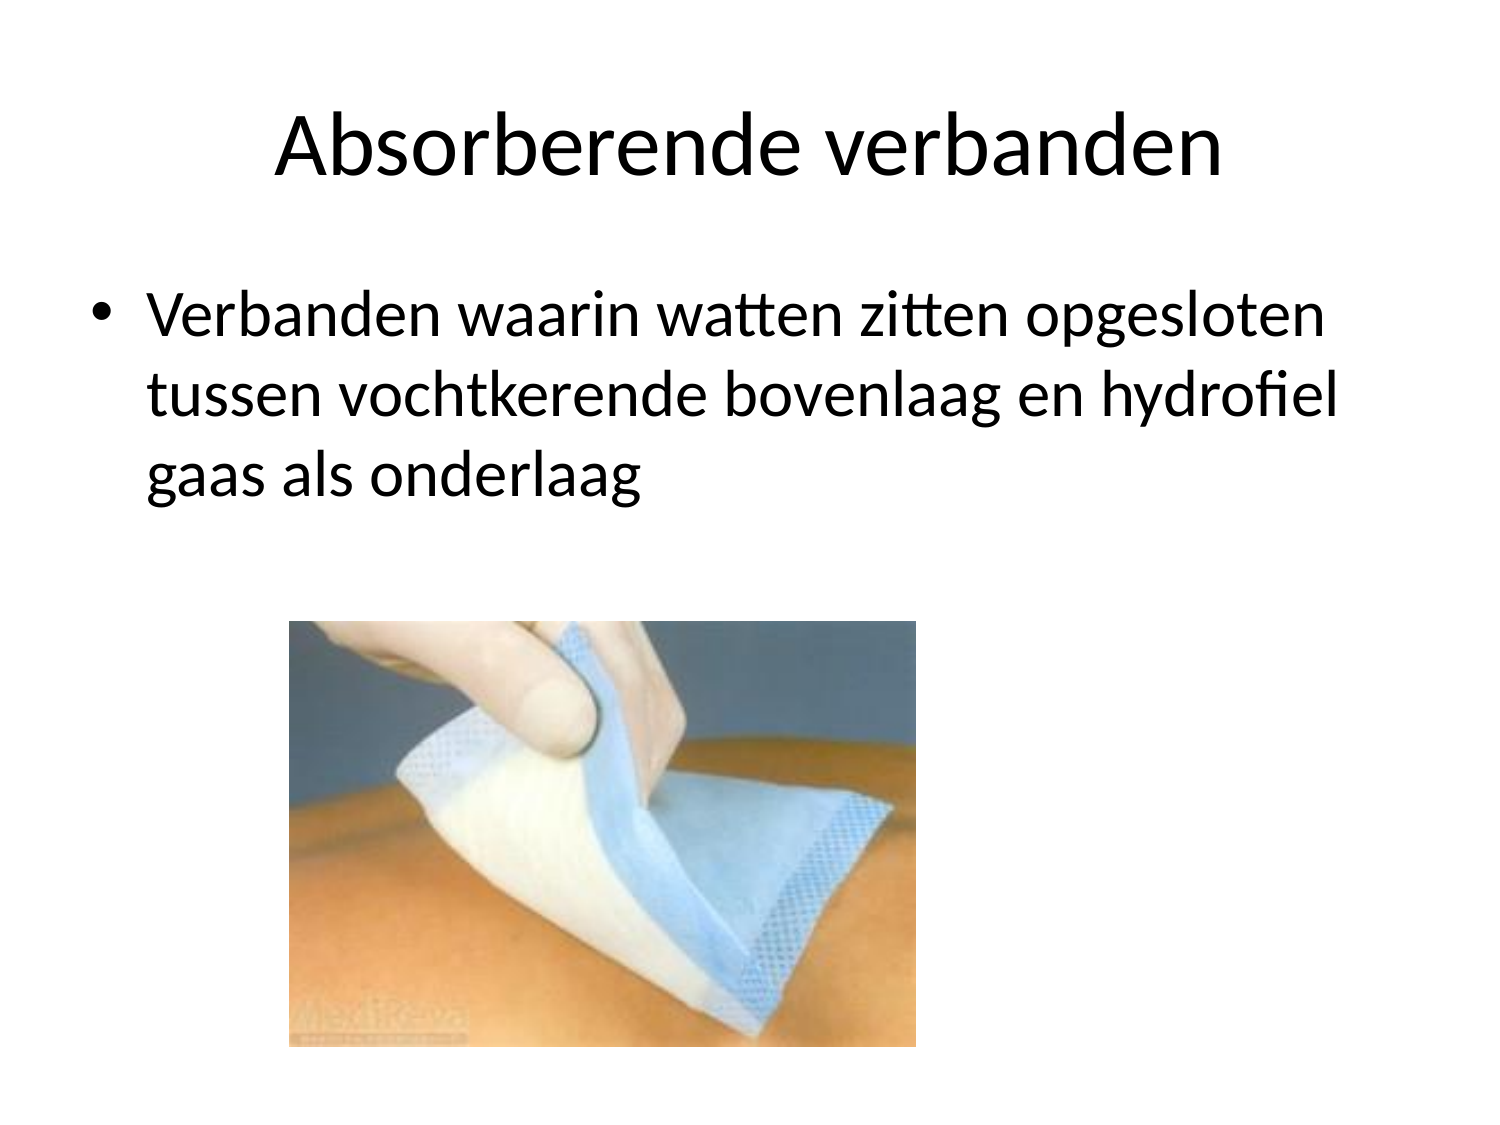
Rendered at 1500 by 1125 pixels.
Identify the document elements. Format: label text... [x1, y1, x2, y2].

picture [289, 621, 916, 1048]
list Verbanden waarin watten zitten opgesloten tussen vochtkerende bovenlaag en hydrofiel gaas als onderlaag [75, 262, 1425, 1005]
title Absorberende verbanden [75, 45, 1425, 233]
